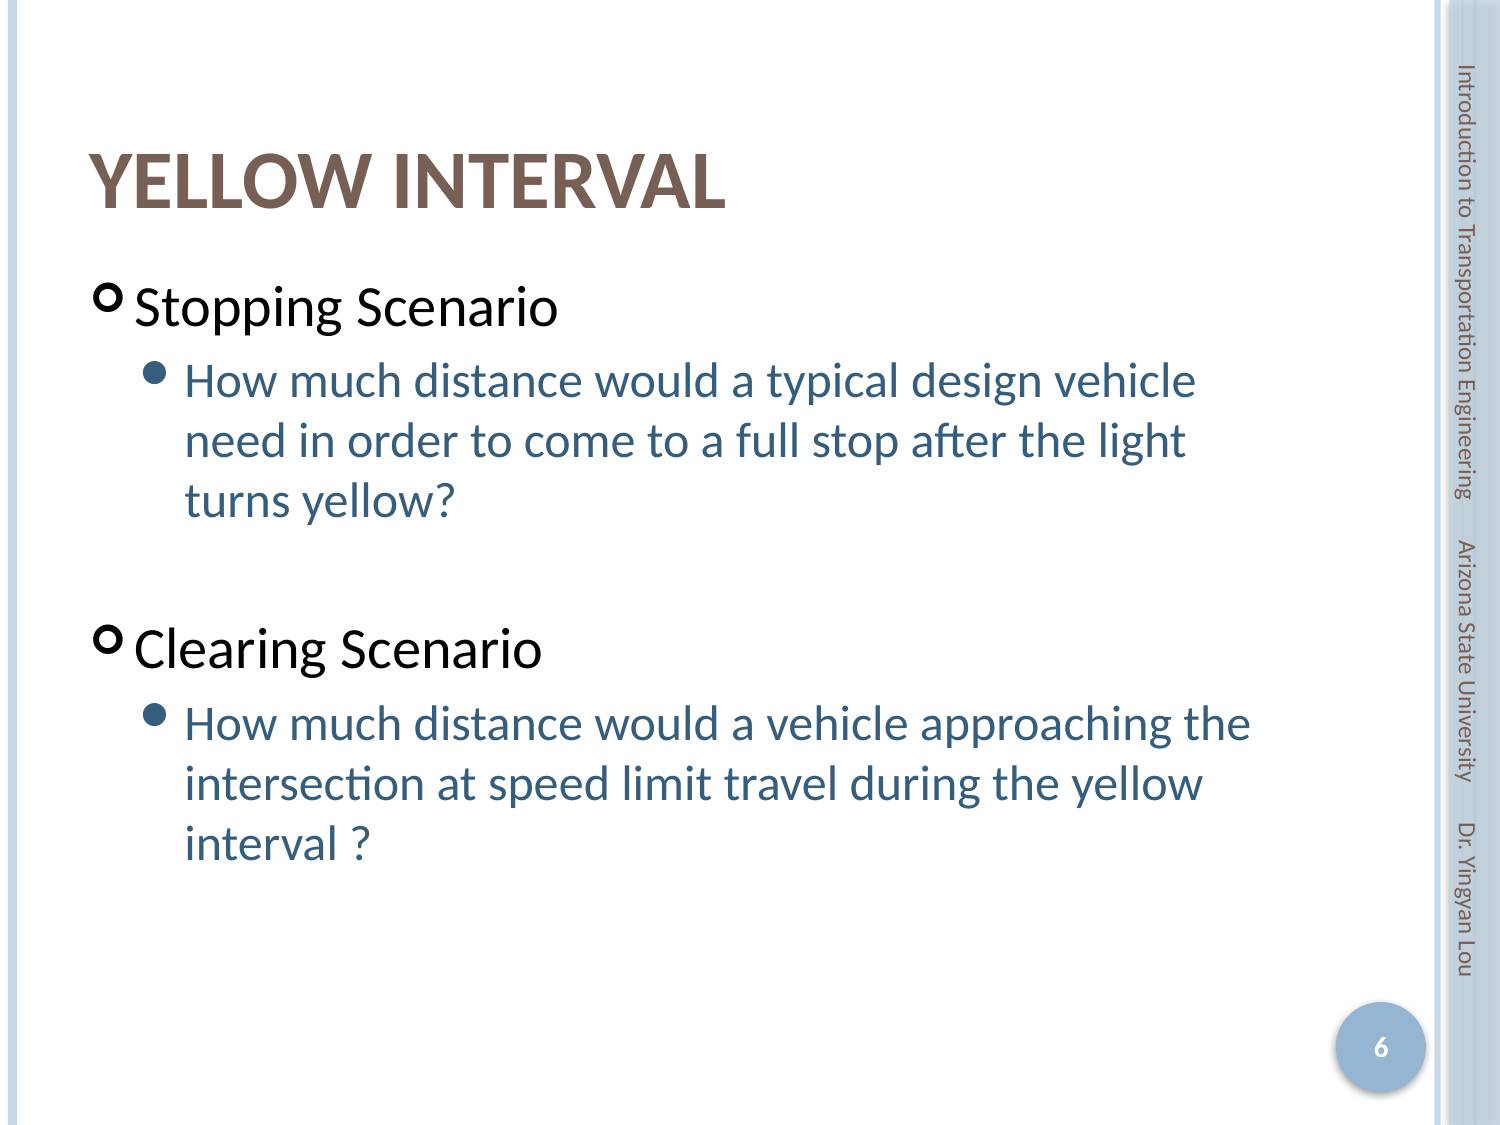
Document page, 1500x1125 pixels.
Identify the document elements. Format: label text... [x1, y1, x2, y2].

title Yellow Interval [75, 45, 1348, 233]
footer Introduction to Transportation Engineering Arizona State University Dr. Yingyan Lou [1437, 50, 1500, 1099]
slide_number 6 [1331, 1003, 1432, 1089]
